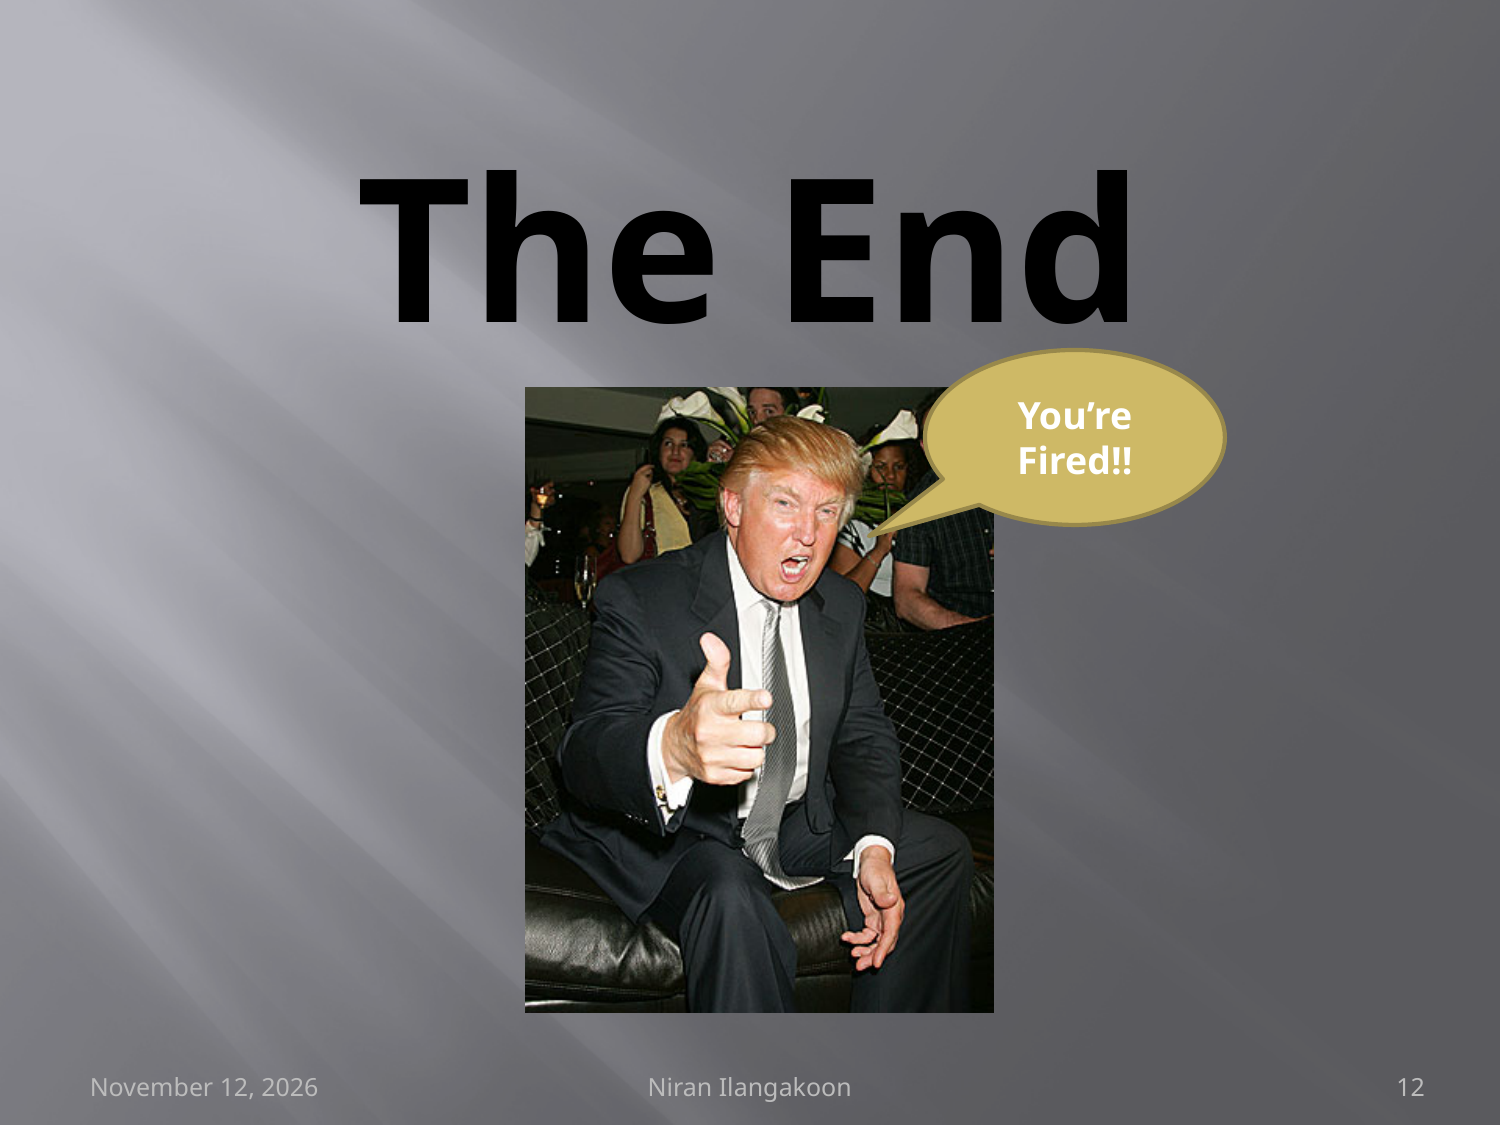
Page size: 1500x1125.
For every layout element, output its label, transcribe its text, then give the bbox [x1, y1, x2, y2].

text_box You’re Fired!! [949, 347, 1228, 528]
slide_number 12 [1299, 1052, 1425, 1113]
title The End [75, 200, 1425, 525]
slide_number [75, 1052, 425, 1113]
footer Niran Ilangakoon [512, 1052, 988, 1113]
picture [524, 387, 994, 1013]
